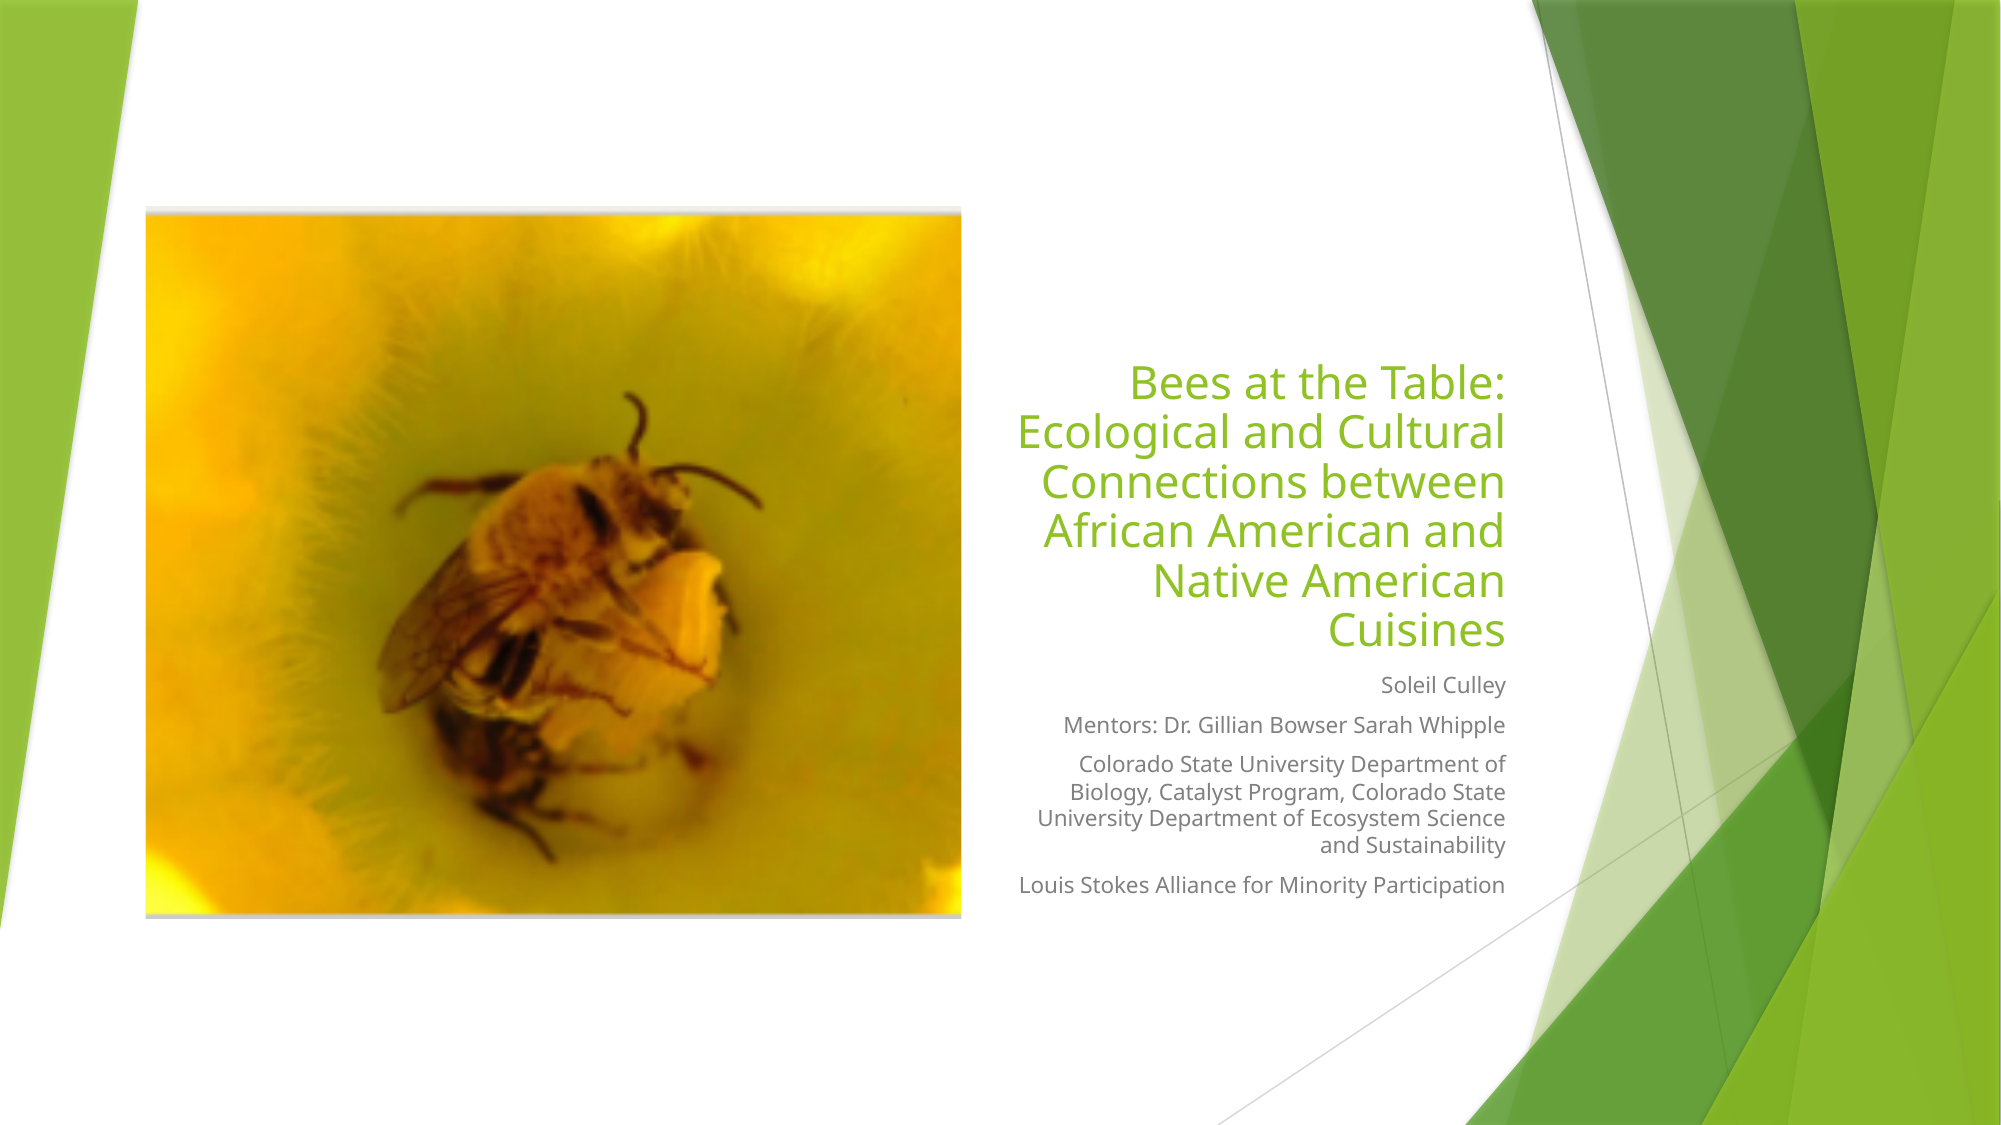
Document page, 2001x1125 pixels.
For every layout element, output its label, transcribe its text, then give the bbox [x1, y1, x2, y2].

title Bees at the Table: Ecological and Cultural Connections between African American and Native American Cuisines [999, 206, 1522, 664]
subtitle Soleil Culley Mentors: Dr. Gillian Bowser Sarah Whipple Colorado State University Department of Biology, Catalyst Program, Colorado State University Department of Ecosystem Science and Sustainability Louis Stokes Alliance for Minority Participation [999, 664, 1522, 919]
picture [145, 206, 962, 919]
